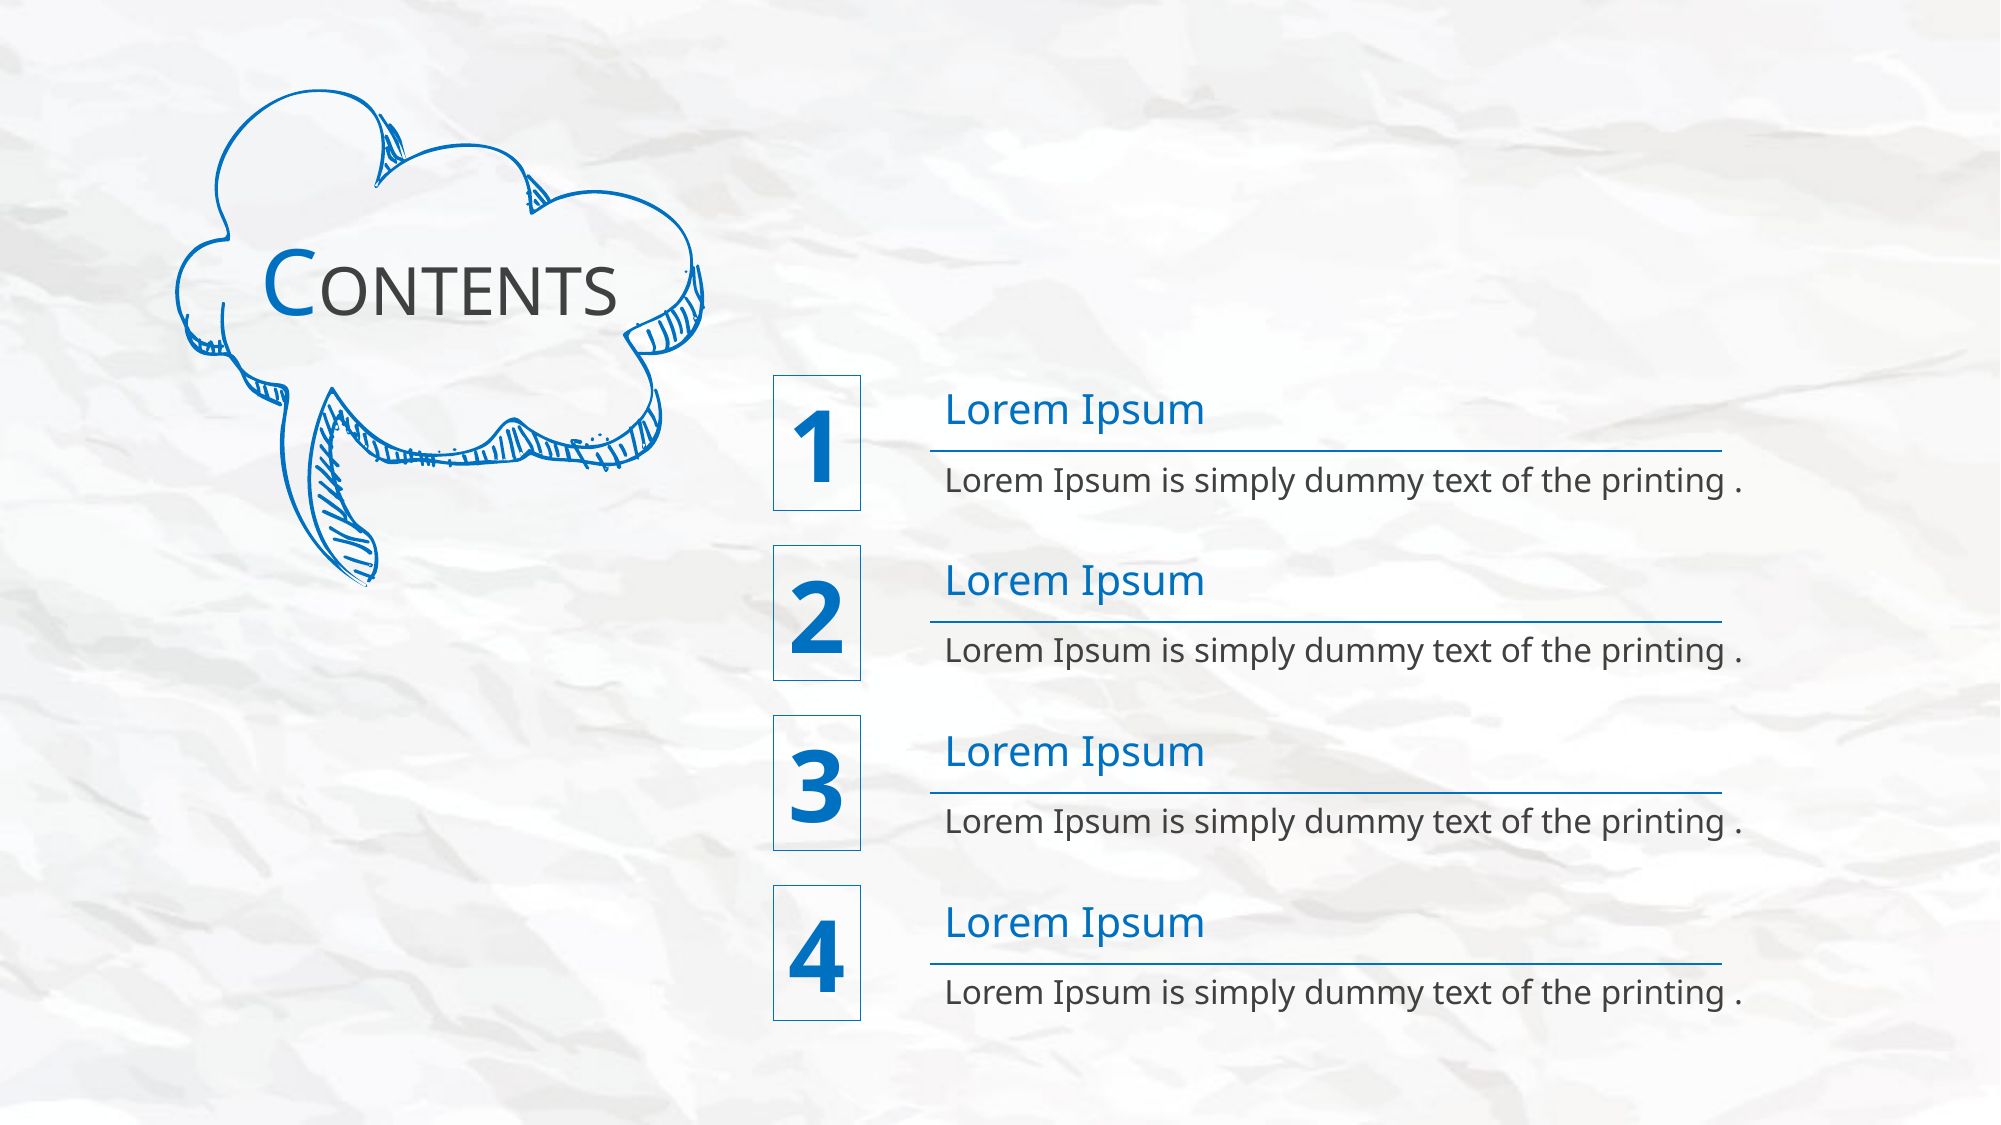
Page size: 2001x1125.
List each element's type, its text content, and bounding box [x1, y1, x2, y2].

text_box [929, 888, 1822, 1020]
picture [0, 0, 2000, 1125]
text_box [929, 717, 1822, 849]
text_box 3 [773, 715, 861, 851]
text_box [929, 375, 1822, 507]
text_box CONTENTS [245, 216, 635, 342]
text_box 2 [773, 545, 861, 681]
text_box [175, 89, 706, 588]
text_box 1 [773, 375, 861, 511]
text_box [929, 546, 1822, 678]
text_box 4 [773, 885, 861, 1021]
